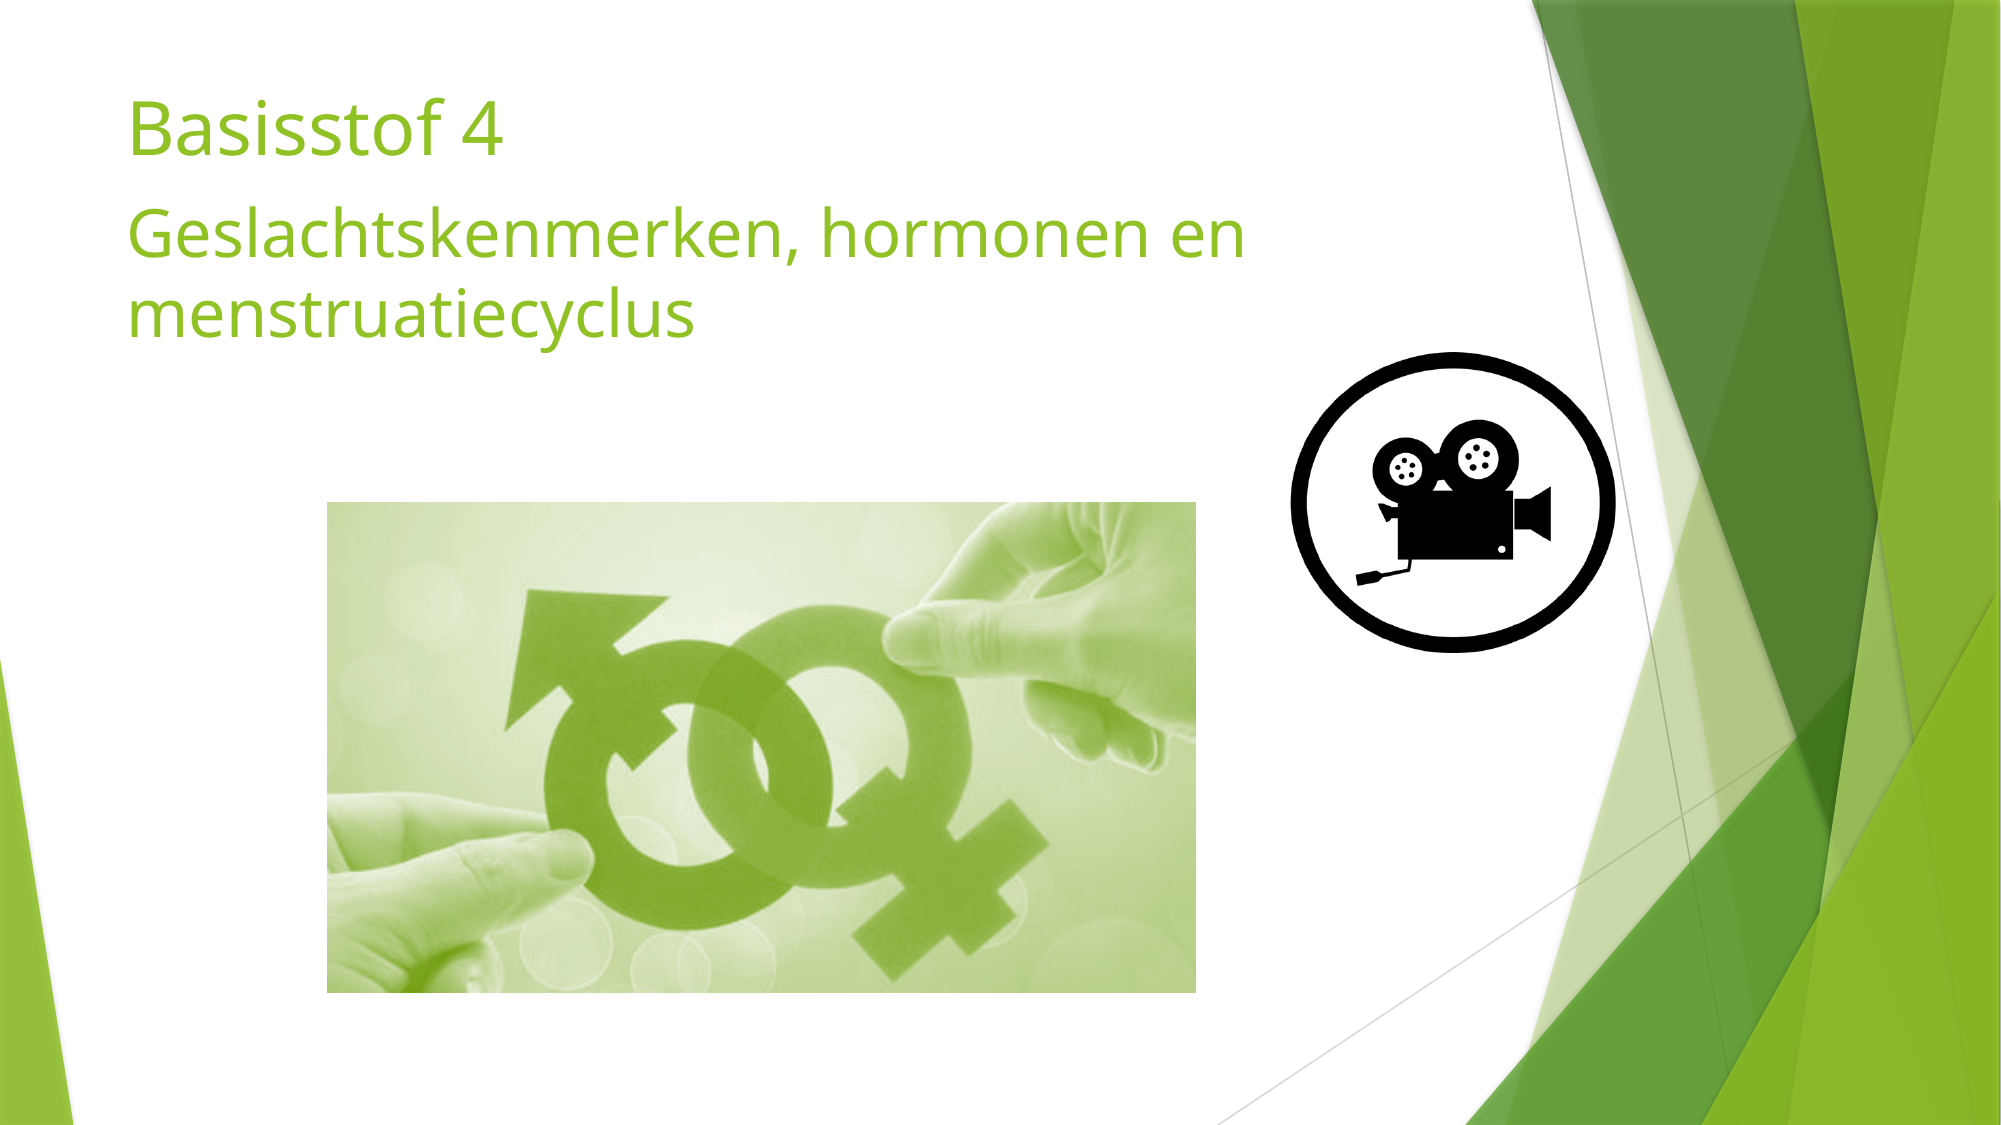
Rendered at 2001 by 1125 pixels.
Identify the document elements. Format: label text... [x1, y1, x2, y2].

picture [1290, 352, 1617, 654]
text_box Geslachtskenmerken, hormonen en menstruatiecyclus [111, 183, 1522, 295]
picture [326, 502, 1197, 994]
title Basisstof 4 [111, 72, 1522, 183]
